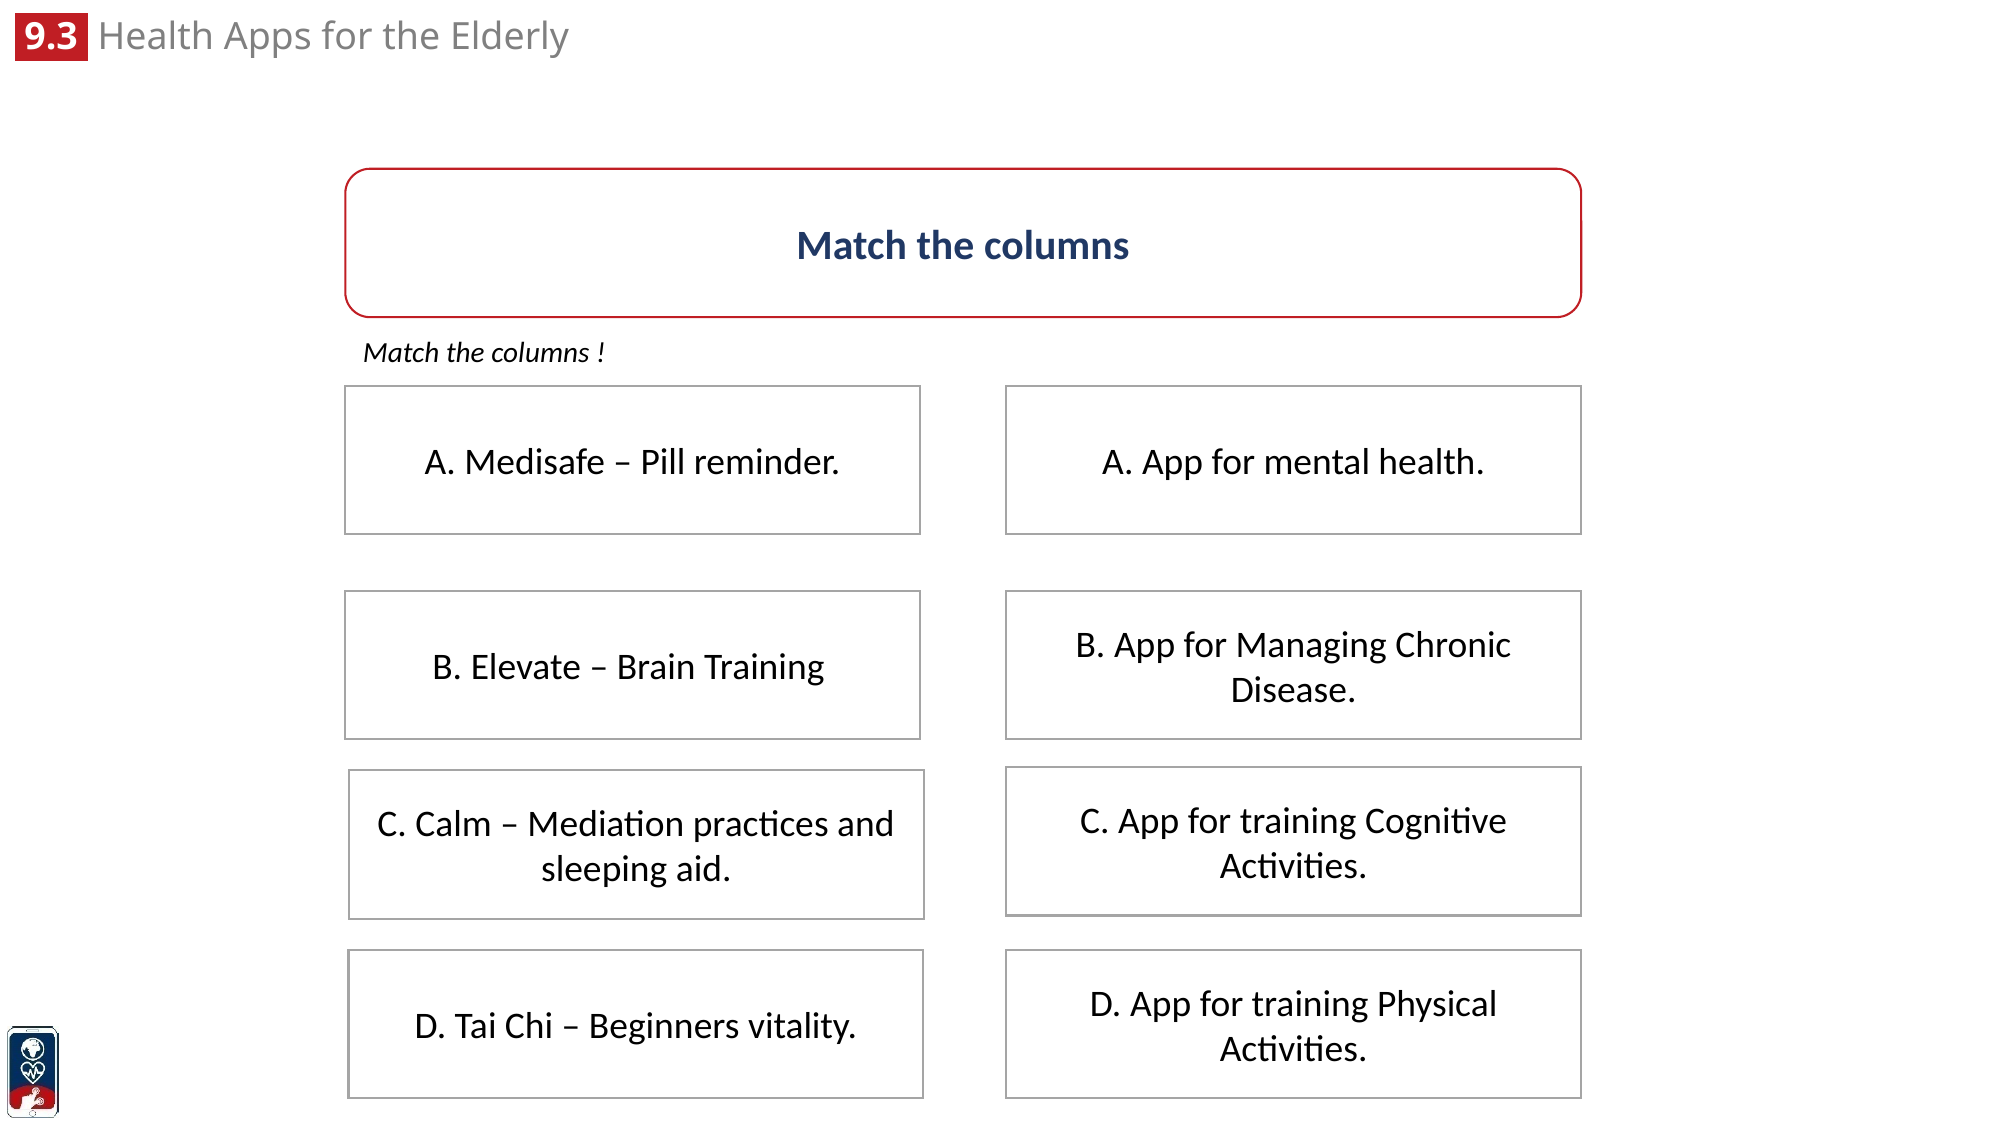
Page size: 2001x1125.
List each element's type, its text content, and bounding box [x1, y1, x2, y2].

text_box A. App for mental health. [1005, 385, 1582, 535]
text_box D. App for training Physical Activities. [1005, 949, 1582, 1099]
text_box A. Medisafe – Pill reminder. [344, 385, 921, 535]
text_box D. Tai Chi – Beginners vitality. [347, 949, 924, 1099]
text_box Match the columns [344, 167, 1583, 319]
text_box B. Elevate – Brain Training [344, 590, 921, 740]
text_box C. Calm – Mediation practices and sleeping aid. [348, 769, 925, 920]
text_box B. App for Managing Chronic Disease. [1005, 590, 1582, 740]
text_box Match the columns ! [348, 325, 621, 376]
picture [7, 1026, 59, 1118]
text_box C. App for training Cognitive Activities. [1005, 766, 1582, 917]
